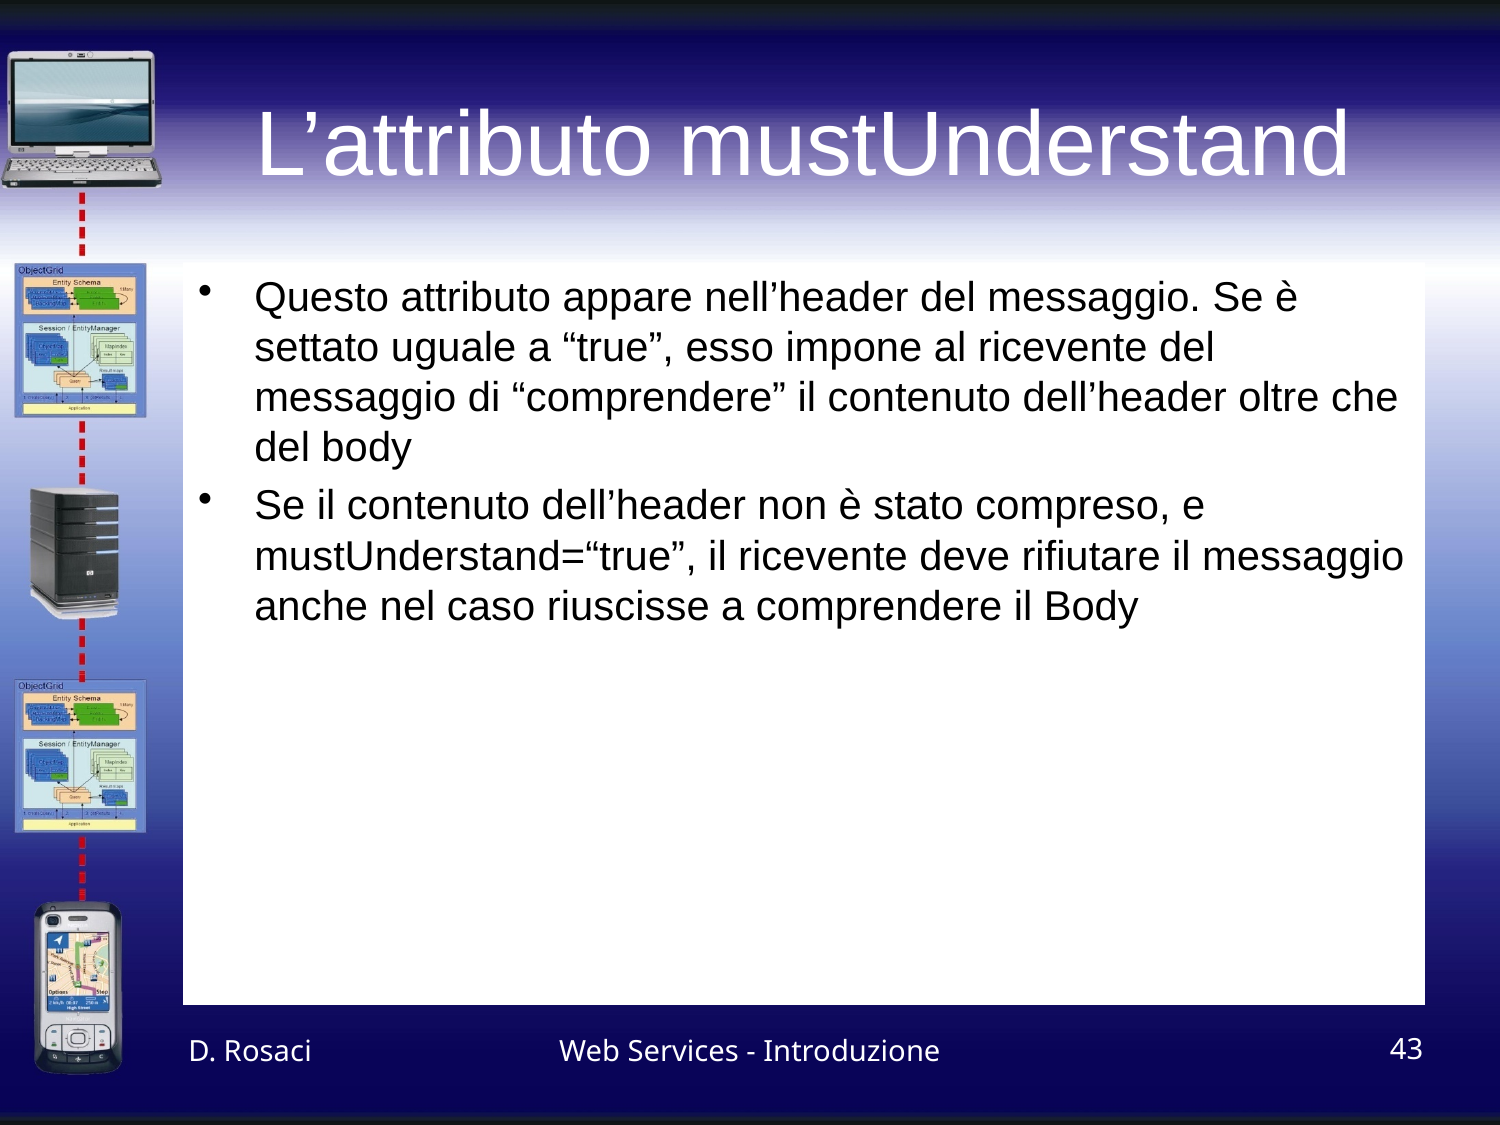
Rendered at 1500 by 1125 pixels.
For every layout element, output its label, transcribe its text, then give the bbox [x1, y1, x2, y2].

slide_number D. Rosaci [74, 1024, 426, 1103]
title L’attributo mustUnderstand [182, 44, 1426, 233]
footer Web Services - Introduzione [512, 1024, 988, 1103]
picture [0, 0, 1500, 1125]
list Questo attributo appare nell’header del messaggio. Se è settato uguale a “true”, esso impone al ricevente del messaggio di “comprendere” il contenuto dell’header oltre che del body Se il contenuto dell’header non è stato compreso, e mustUnderstand=“true”, il ricevente deve rifiutare il messaggio anche nel caso riuscisse a comprendere il Body [182, 262, 1426, 1006]
